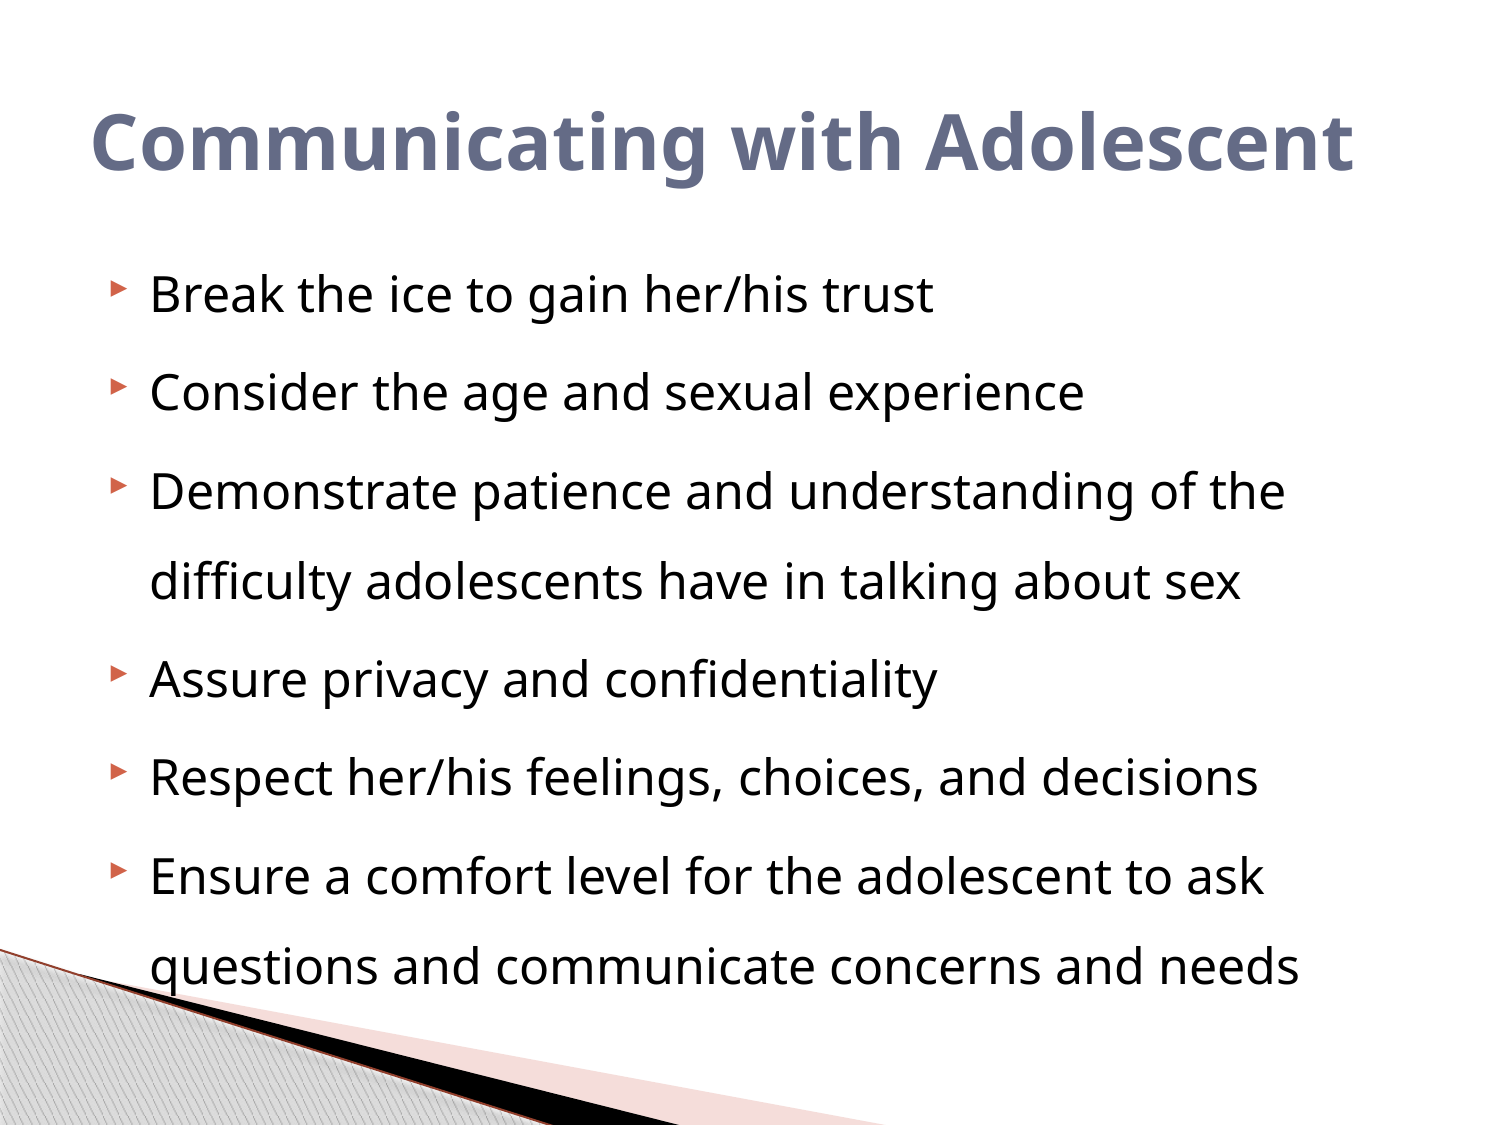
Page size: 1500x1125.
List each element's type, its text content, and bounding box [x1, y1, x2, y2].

title Communicating with Adolescent [75, 45, 1425, 233]
list Break the ice to gain her/his trust Consider the age and sexual experience Demonstrate patience and understanding of the difficulty adolescents have in talking about sex Assure privacy and confidentiality Respect her/his feelings, choices, and decisions Ensure a comfort level for the adolescent to ask questions and communicate concerns and needs [74, 224, 1426, 1020]
